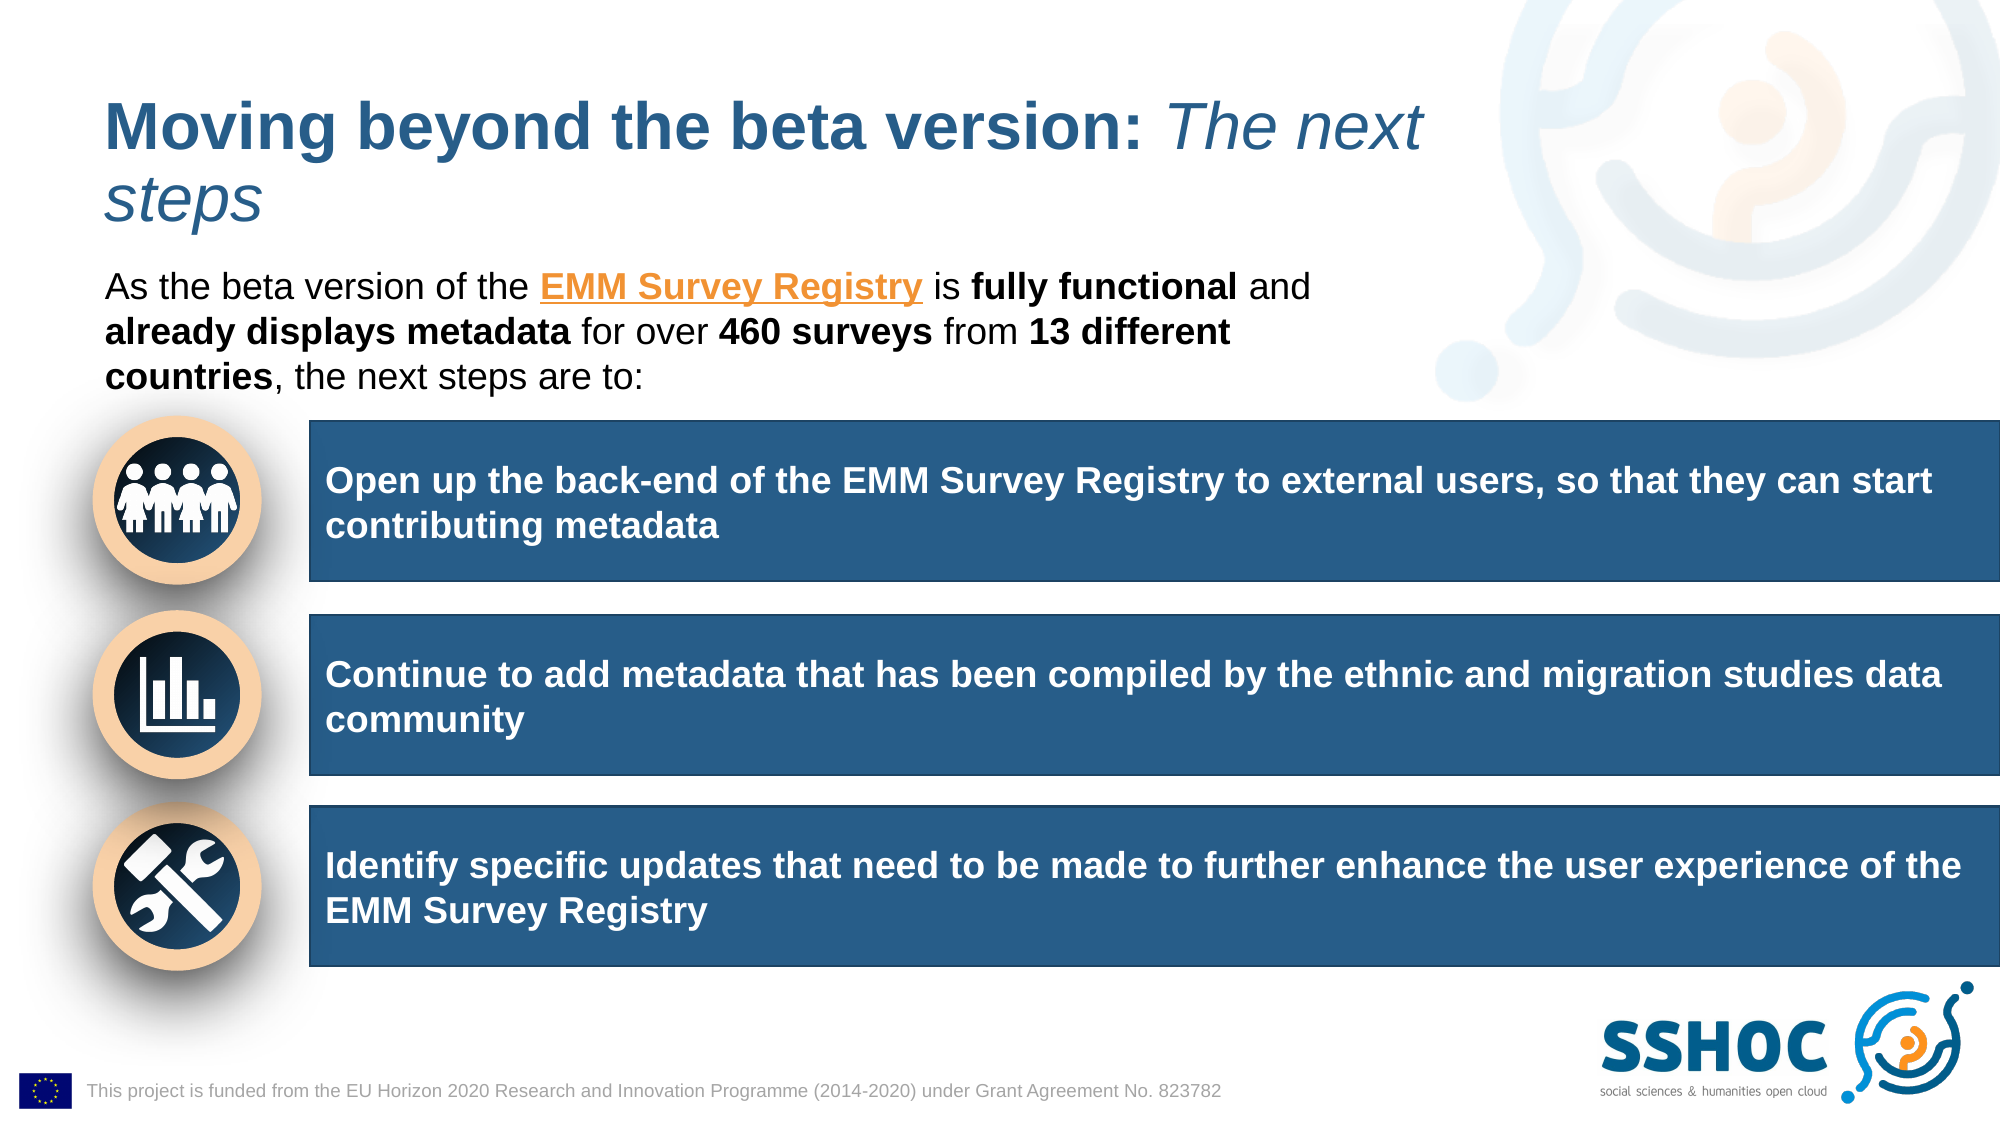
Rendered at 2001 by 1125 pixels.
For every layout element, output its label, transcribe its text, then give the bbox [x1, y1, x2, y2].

picture [19, 1073, 72, 1109]
text_box Identify specific updates that need to be made to further enhance the user experience of the EMM Survey Registry [310, 806, 2000, 966]
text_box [103, 812, 252, 961]
text_box As the beta version of the EMM Survey Registry is fully functional and already displays metadata for over 460 surveys from 13 different countries, the next steps are to: [89, 254, 1421, 415]
text_box Continue to add metadata that has been compiled by the ethnic and migration studies data community [310, 615, 2000, 775]
picture [1597, 965, 2001, 1118]
text_box Open up the back-end of the EMM Survey Registry to external users, so that they can start contributing metadata [310, 421, 2000, 581]
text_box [103, 620, 252, 769]
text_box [103, 426, 252, 575]
text_box Moving beyond the beta version: The next steps [89, 84, 1484, 313]
